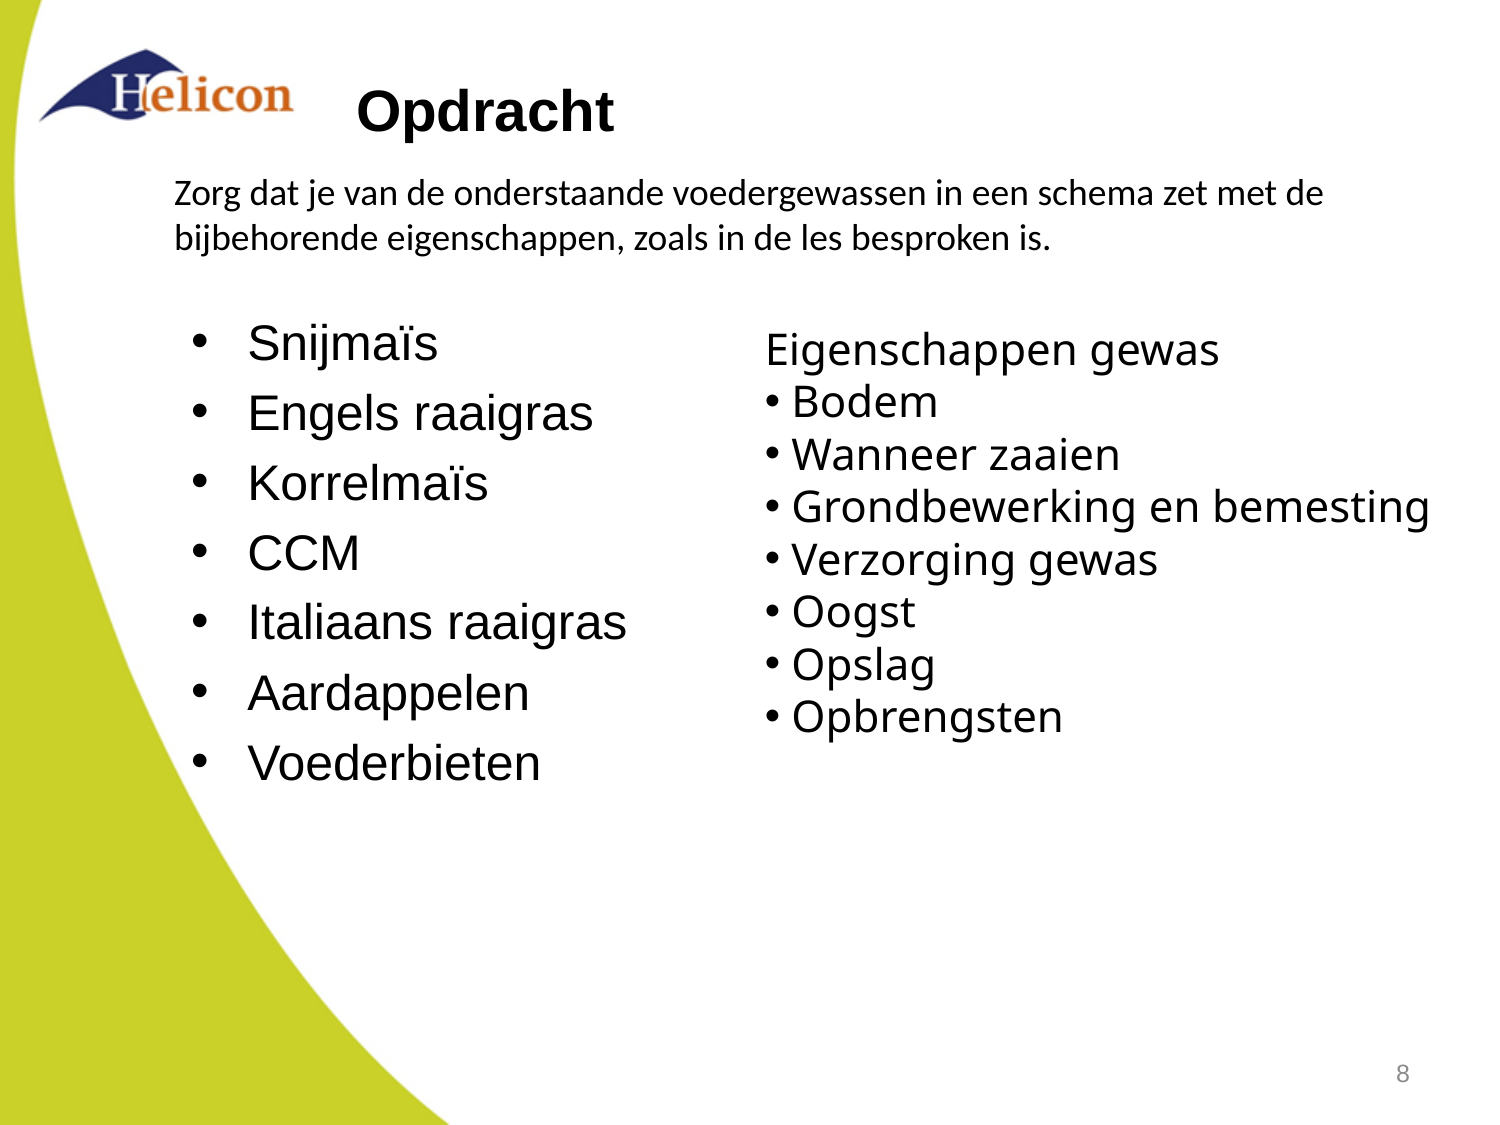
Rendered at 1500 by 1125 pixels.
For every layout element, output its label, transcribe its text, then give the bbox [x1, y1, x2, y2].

text_box Zorg dat je van de onderstaande voedergewassen in een schema zet met de bijbehorende eigenschappen, zoals in de les besproken is. [159, 160, 1415, 266]
text_box Eigenschappen gewas Bodem Wanneer zaaien Grondbewerking en bemesting Verzorging gewas Oogst Opslag Opbrengsten [749, 314, 1500, 794]
slide_number 8 [1074, 1042, 1425, 1103]
list Snijmaïs Engels raaigras Korrelmaïs CCM Italiaans raaigras Aardappelen Voederbieten [176, 302, 745, 978]
picture [0, 0, 1500, 1125]
title Opdracht [324, 54, 1415, 160]
